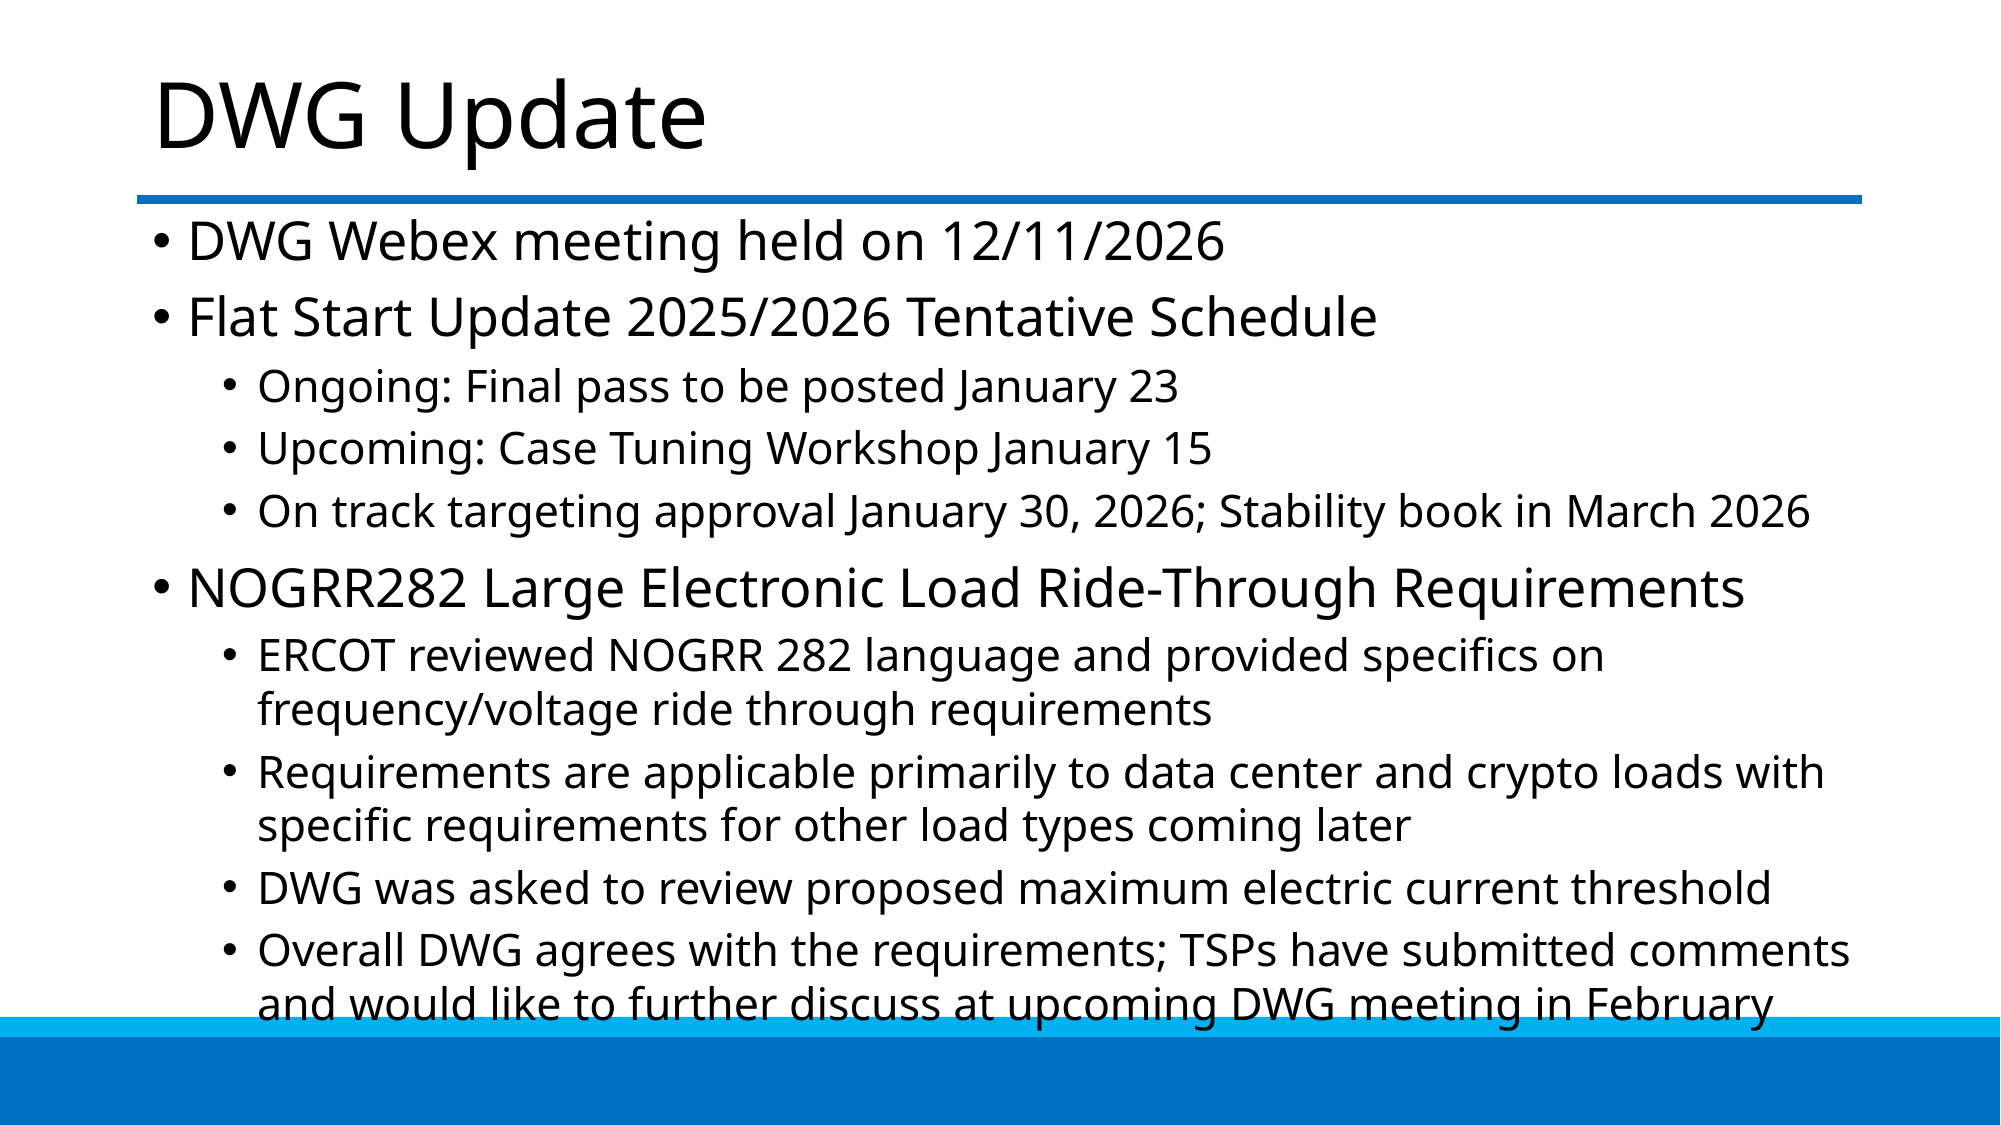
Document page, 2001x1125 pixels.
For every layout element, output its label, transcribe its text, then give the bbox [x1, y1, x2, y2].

list DWG Webex meeting held on 12/11/2026 Flat Start Update 2025/2026 Tentative Schedule Ongoing: Final pass to be posted January 23 Upcoming: Case Tuning Workshop January 15 On track targeting approval January 30, 2026; Stability book in March 2026 NOGRR282 Large Electronic Load Ride-Through Requirements ERCOT reviewed NOGRR 282 language and provided specifics on frequency/voltage ride through requirements Requirements are applicable primarily to data center and crypto loads with specific requirements for other load types coming later DWG was asked to review proposed maximum electric current threshold Overall DWG agrees with the requirements; TSPs have submitted comments and would like to further discuss at upcoming DWG meeting in February [137, 207, 1875, 1047]
title DWG Update [137, 59, 1863, 178]
